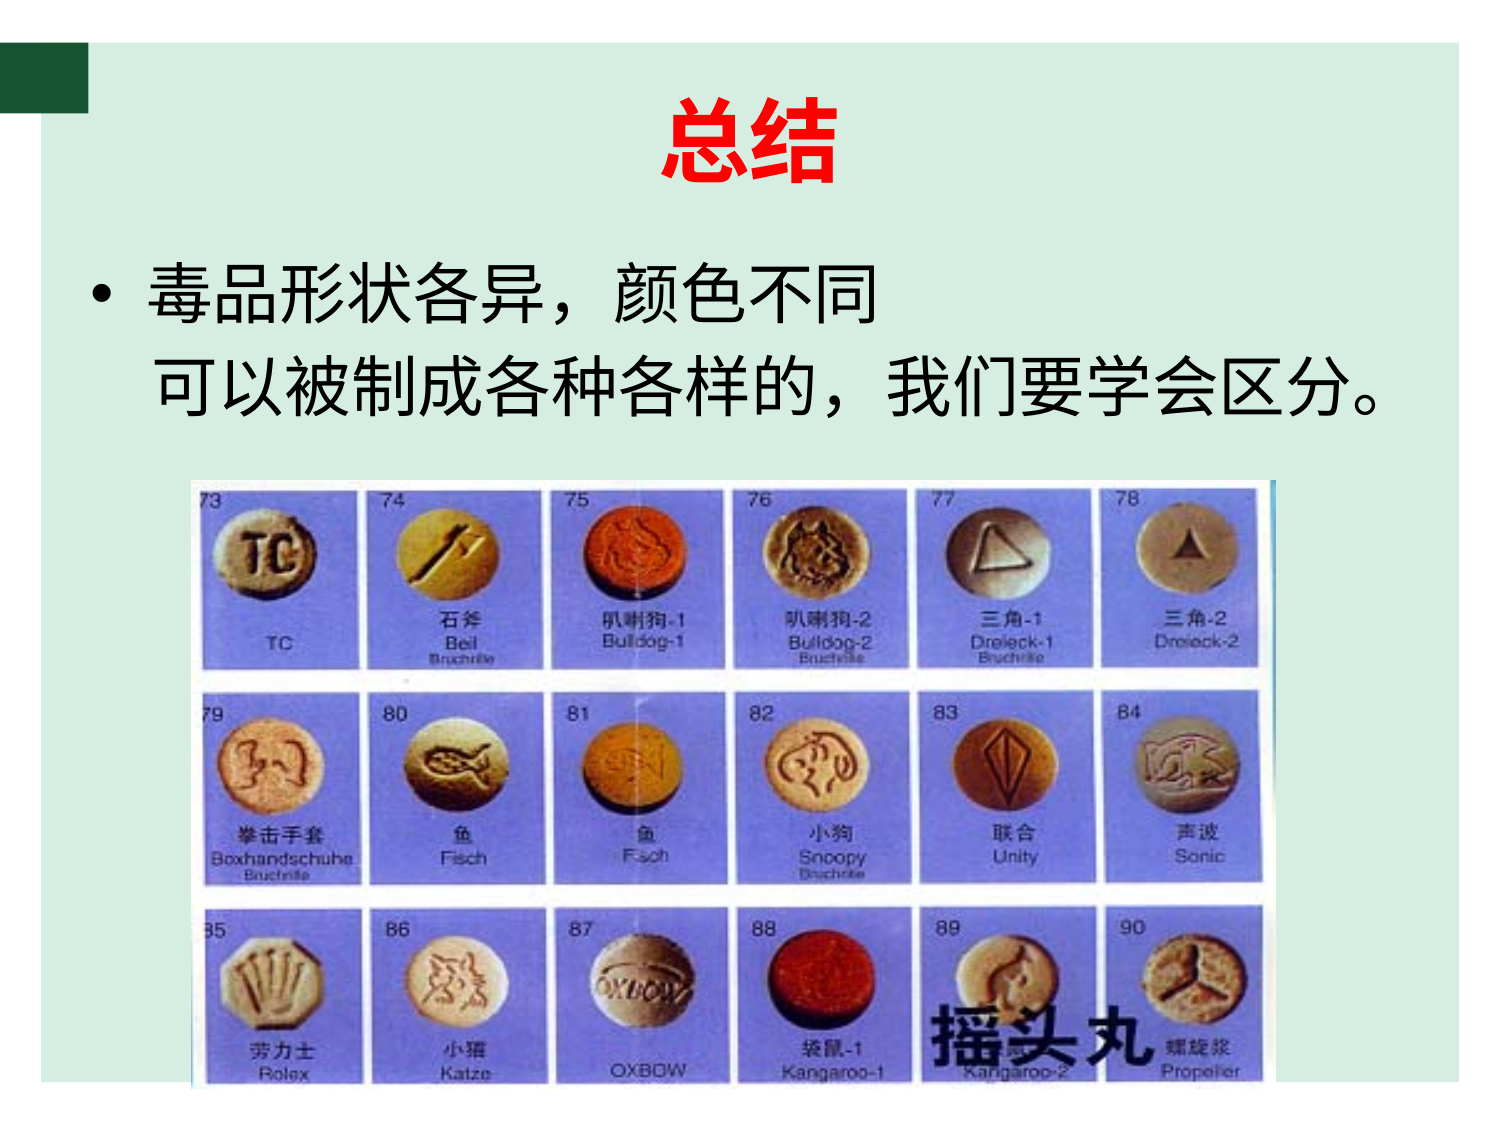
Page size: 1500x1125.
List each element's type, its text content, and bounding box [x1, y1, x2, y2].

picture [191, 480, 1276, 1089]
title 总结 [75, 45, 1425, 233]
list 毒品形状各异，颜色不同 可以被制成各种各样的，我们要学会区分。 [75, 244, 1425, 562]
